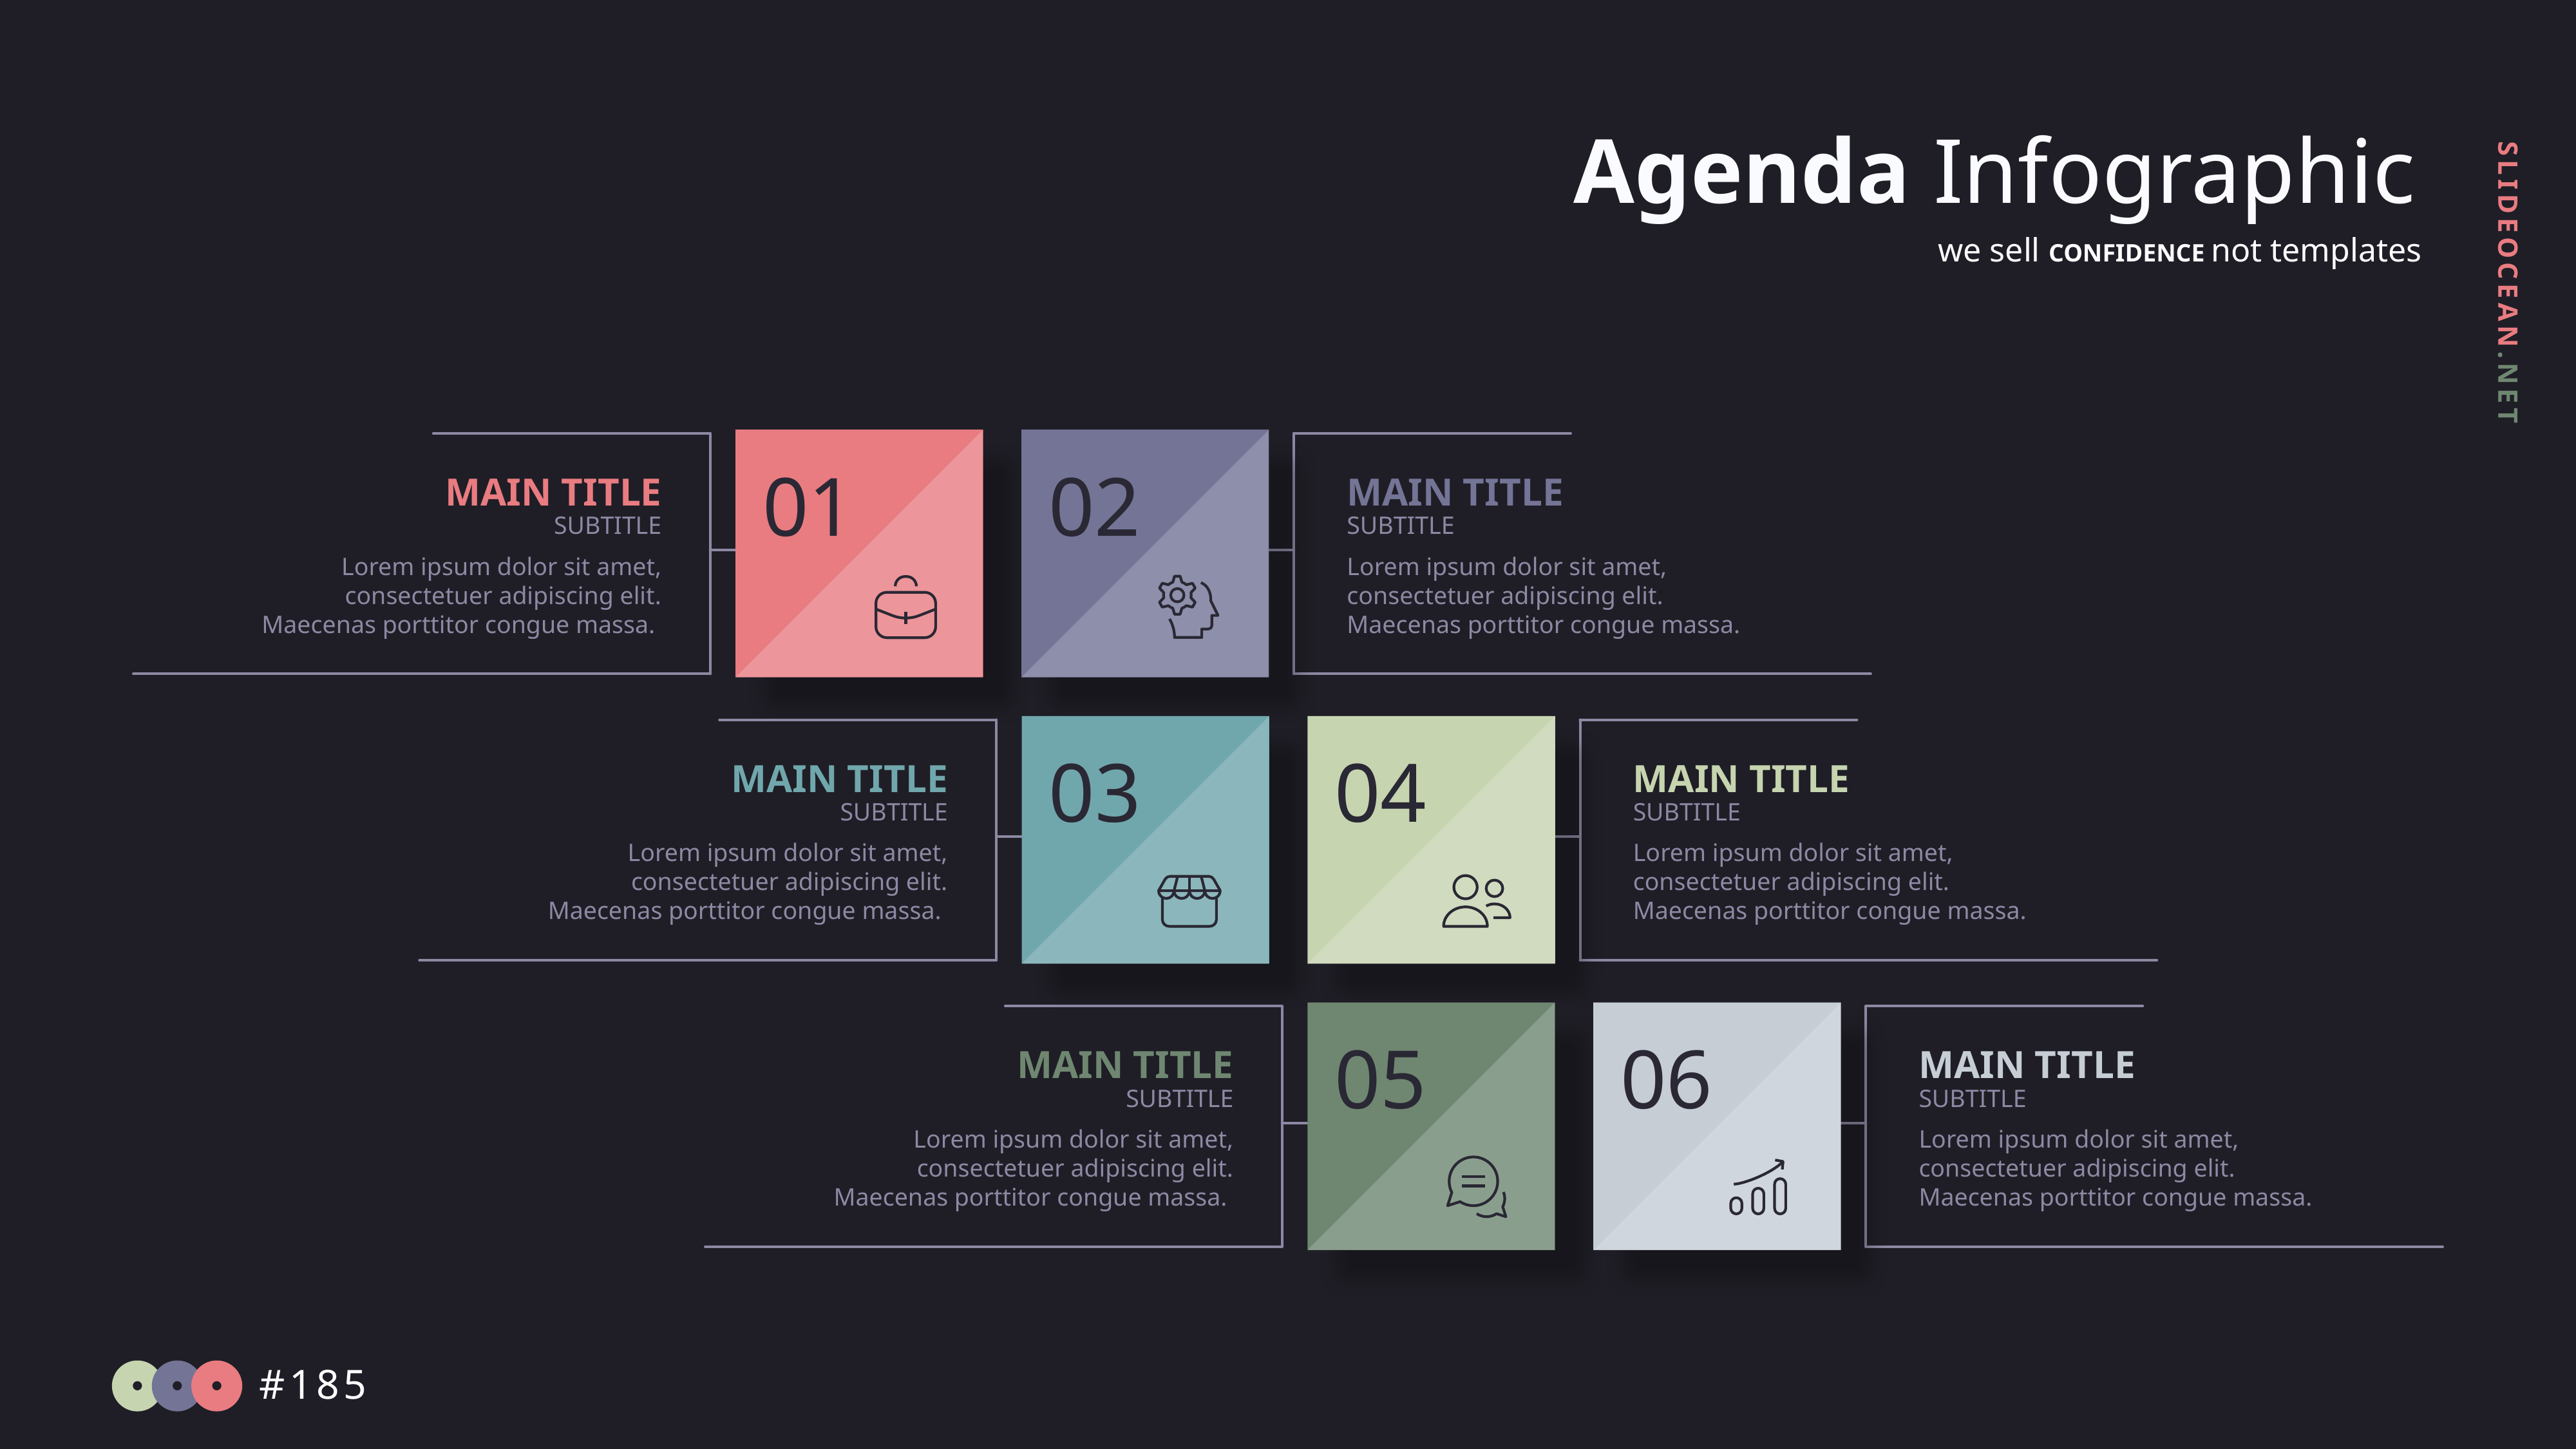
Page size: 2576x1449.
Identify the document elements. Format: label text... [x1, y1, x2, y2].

text_box #185 [259, 1359, 402, 1408]
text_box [419, 719, 1021, 961]
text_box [1593, 1002, 1842, 1251]
text_box Agenda Infographic [1564, 109, 2425, 226]
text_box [1842, 1005, 2443, 1247]
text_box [530, 749, 958, 931]
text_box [1307, 1002, 1556, 1251]
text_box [1021, 715, 1270, 964]
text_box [1623, 749, 2051, 931]
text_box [705, 1005, 1307, 1247]
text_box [815, 1035, 1244, 1217]
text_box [1021, 429, 1270, 678]
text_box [243, 462, 672, 645]
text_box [1307, 715, 1556, 964]
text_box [735, 429, 984, 678]
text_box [1909, 1035, 2337, 1217]
text_box we sell CONFIDENCE not templates [1637, 229, 2443, 269]
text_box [1337, 462, 1765, 645]
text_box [1270, 433, 1871, 674]
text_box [133, 433, 735, 674]
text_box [1556, 719, 2157, 961]
